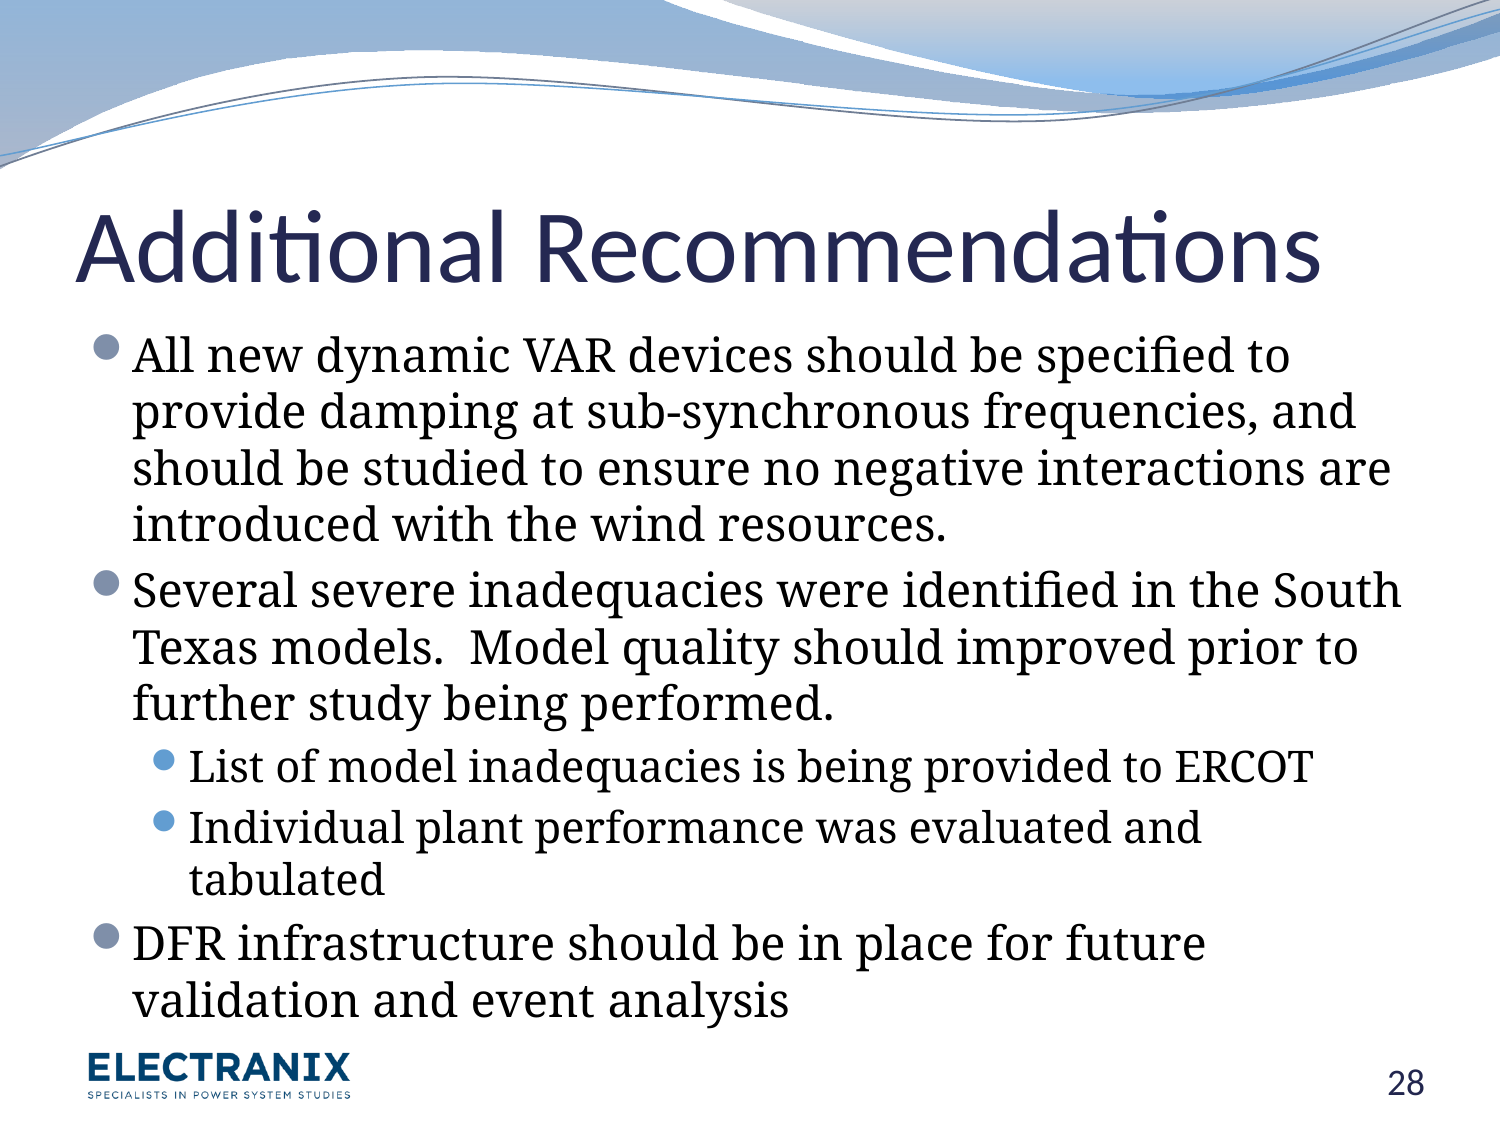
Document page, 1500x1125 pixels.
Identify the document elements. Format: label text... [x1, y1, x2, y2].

slide_number 28 [1299, 1042, 1425, 1103]
picture [75, 1039, 363, 1113]
title Additional Recommendations [75, 115, 1425, 303]
list All new dynamic VAR devices should be specified to provide damping at sub-synchronous frequencies, and should be studied to ensure no negative interactions are introduced with the wind resources. Several severe inadequacies were identified in the South Texas models. Model quality should improved prior to further study being performed. List of model inadequacies is being provided to ERCOT Individual plant performance was evaluated and tabulated DFR infrastructure should be in place for future validation and event analysis [75, 317, 1425, 1038]
